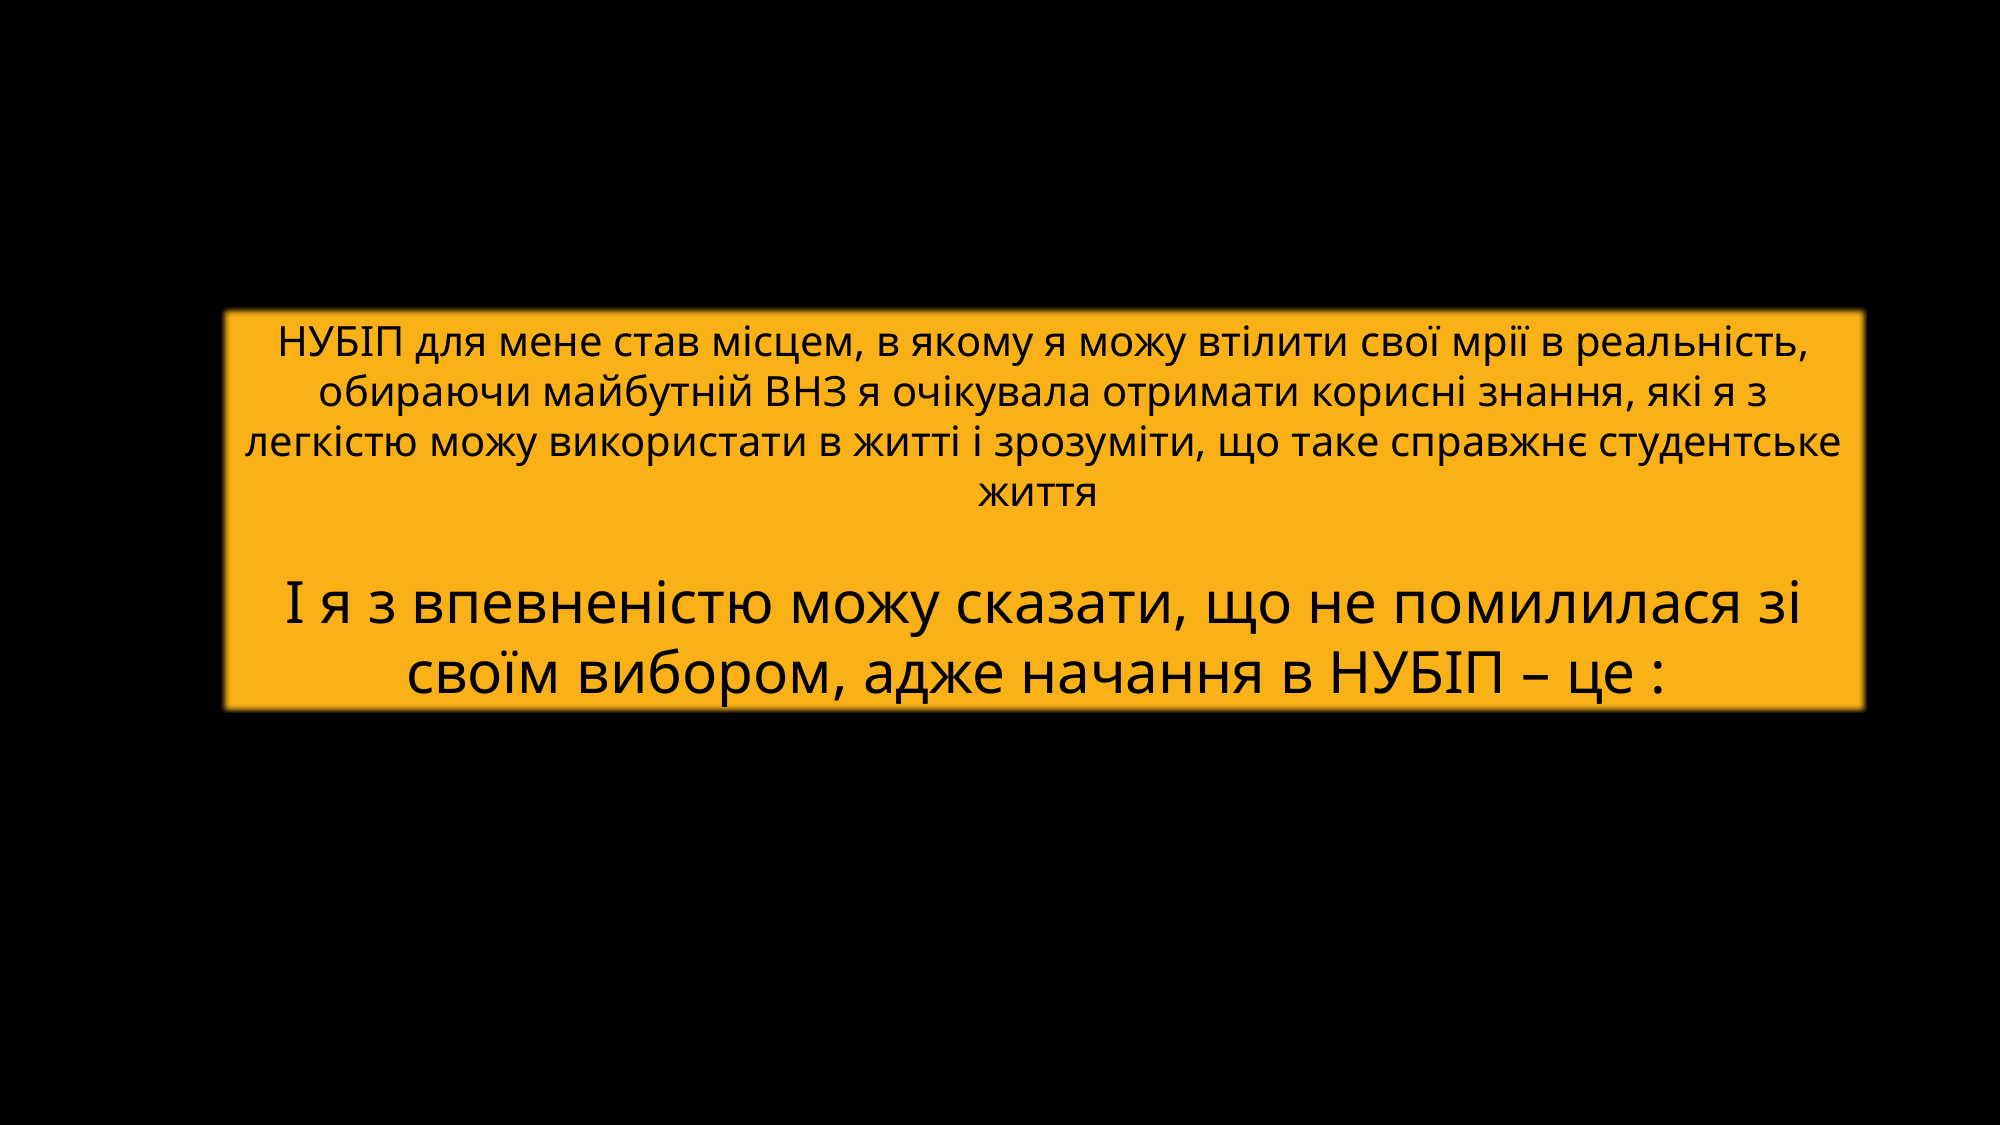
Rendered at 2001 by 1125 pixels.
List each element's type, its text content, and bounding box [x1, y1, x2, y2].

text_box НУБІП для мене став місцем, в якому я можу втілити свої мрії в реальність, обираючи майбутній ВНЗ я очікувала отримати корисні знання, які я з легкістю можу використати в житті і зрозуміти, що таке справжнє студентське життя І я з впевненістю можу сказати, що не помилилася зі своїм вибором, адже начання в НУБІП – це : [231, 317, 1860, 706]
